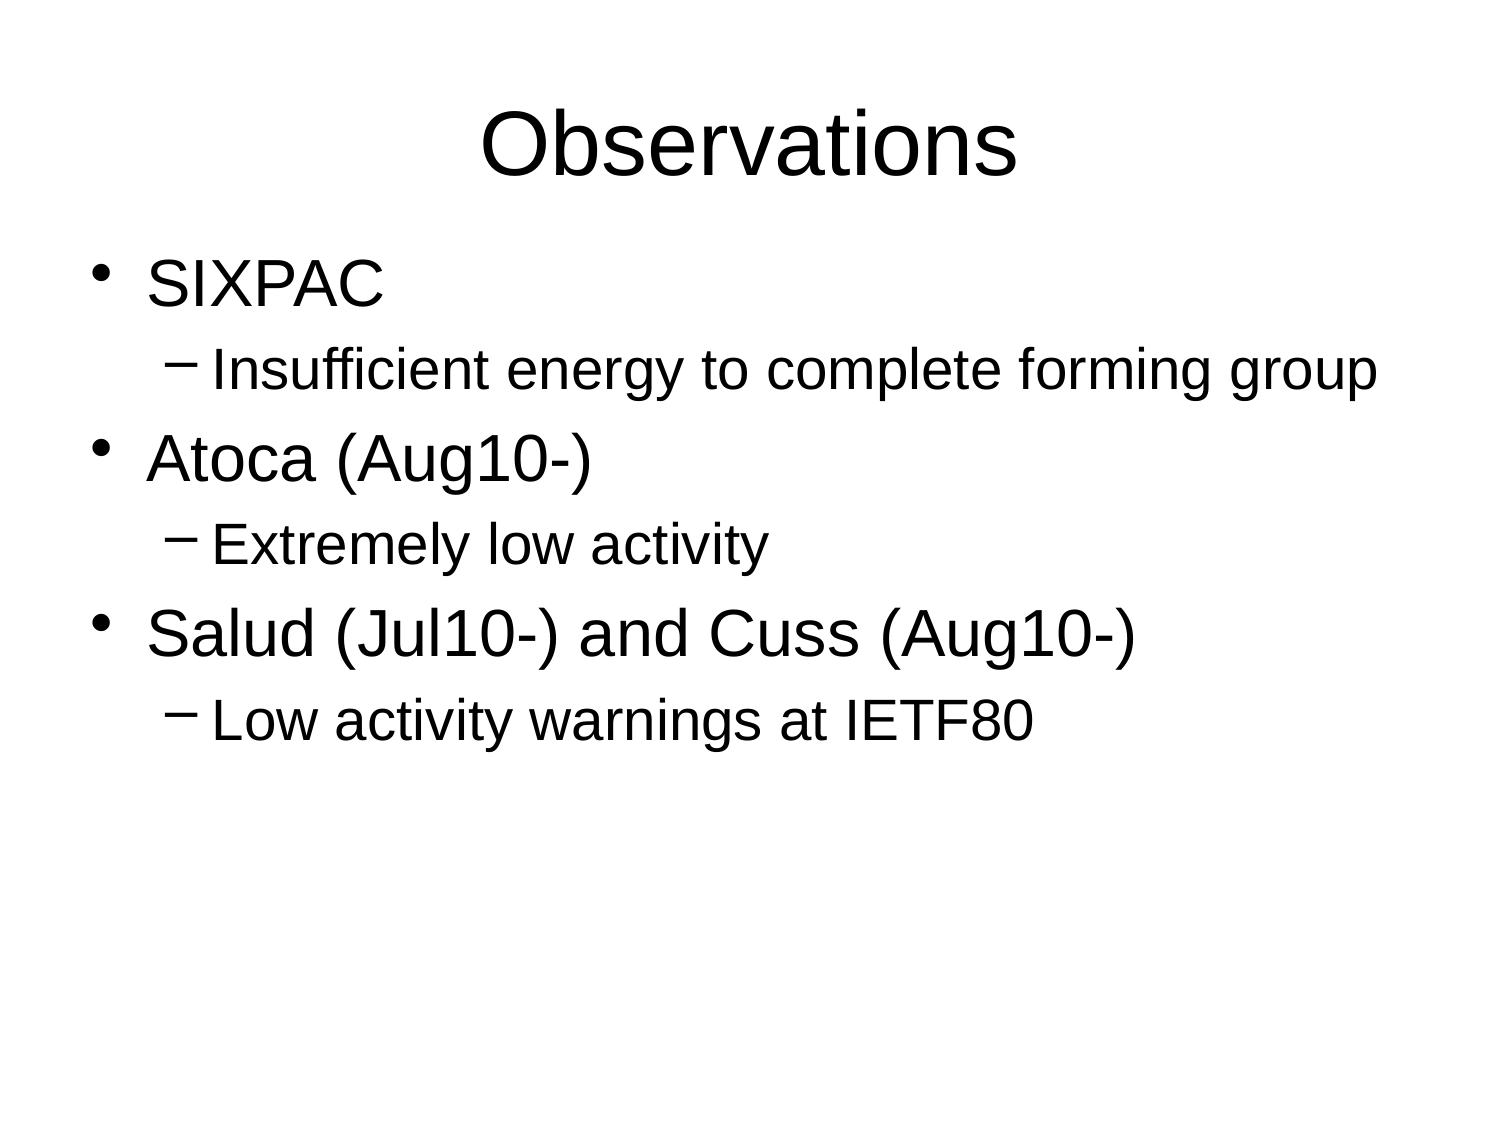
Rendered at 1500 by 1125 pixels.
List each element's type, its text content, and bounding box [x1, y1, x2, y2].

list SIXPAC Insufficient energy to complete forming group Atoca (Aug10-) Extremely low activity Salud (Jul10-) and Cuss (Aug10-) Low activity warnings at IETF80 [75, 232, 1425, 975]
title Observations [75, 45, 1425, 232]
